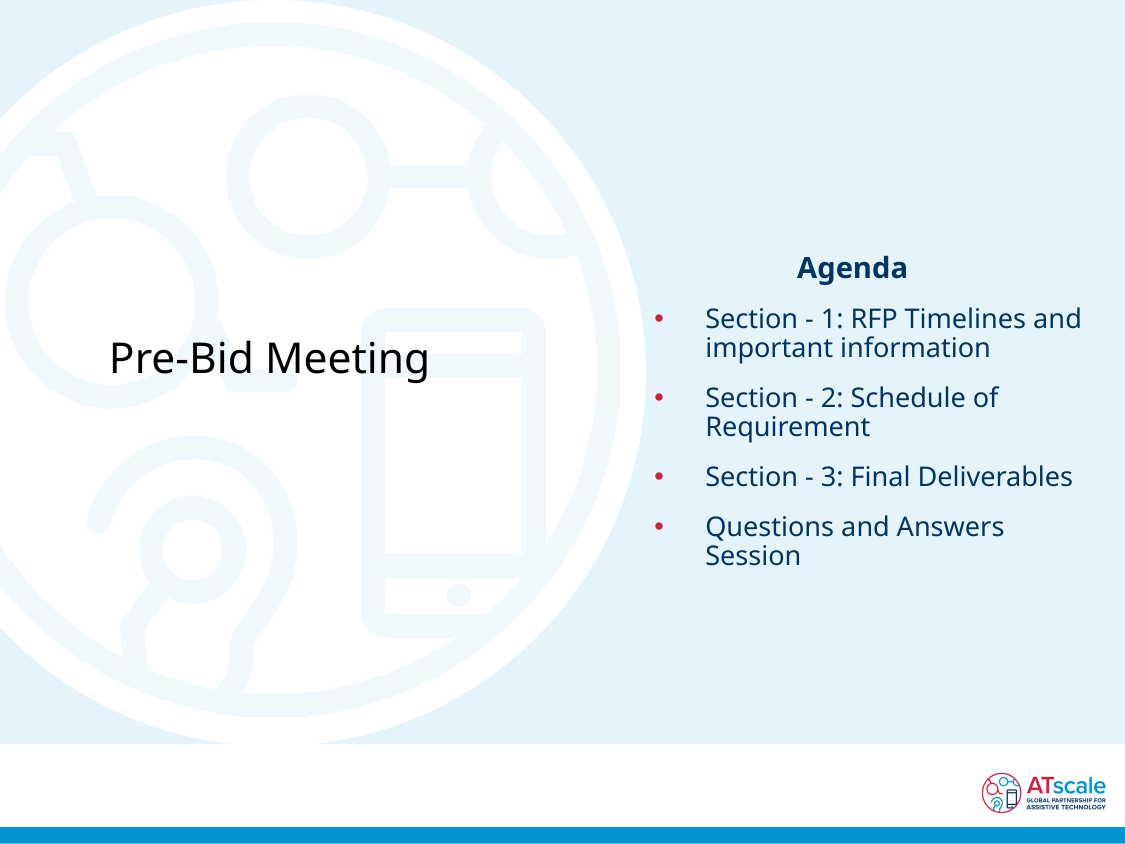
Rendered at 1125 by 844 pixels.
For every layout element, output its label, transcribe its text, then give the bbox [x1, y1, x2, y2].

subtitle Agenda Section - 1: RFP Timelines and important information Section - 2: Schedule of Requirement Section - 3: Final Deliverables Questions and Answers Session [615, 245, 1098, 628]
picture [981, 772, 1107, 814]
title Pre-Bid Meeting [93, 328, 467, 391]
